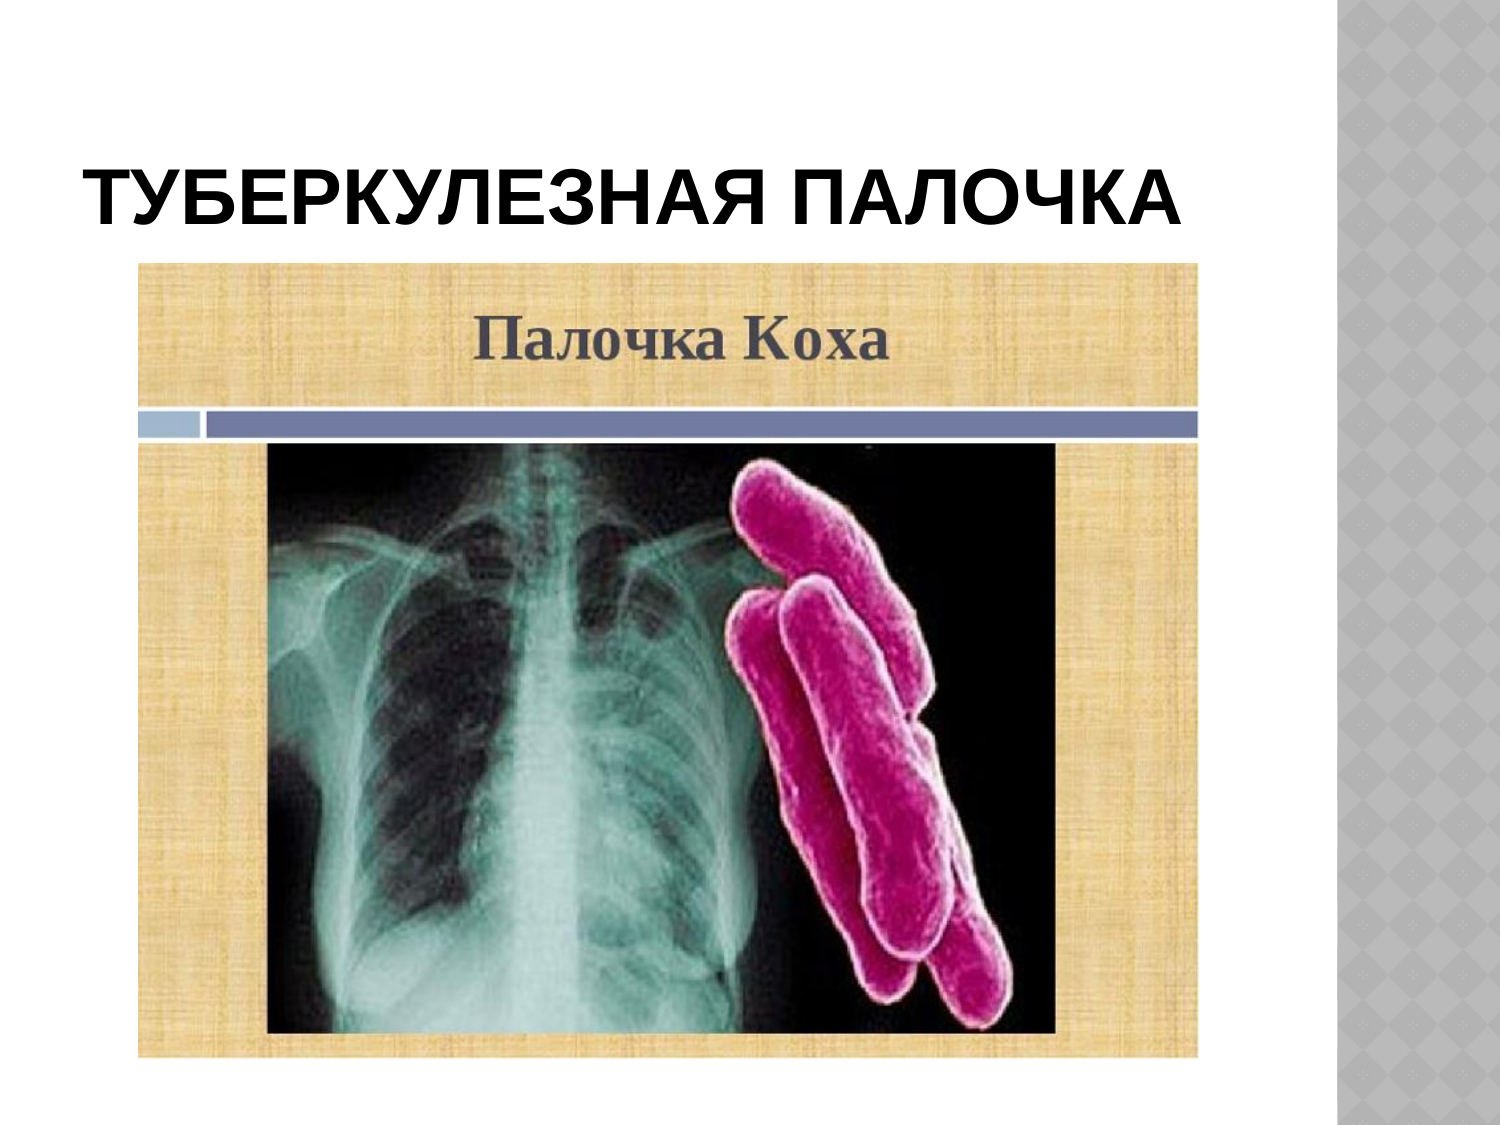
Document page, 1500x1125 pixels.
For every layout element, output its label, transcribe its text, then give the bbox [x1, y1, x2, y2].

title Туберкулезная палочка [75, 52, 1263, 240]
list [138, 263, 1200, 1060]
